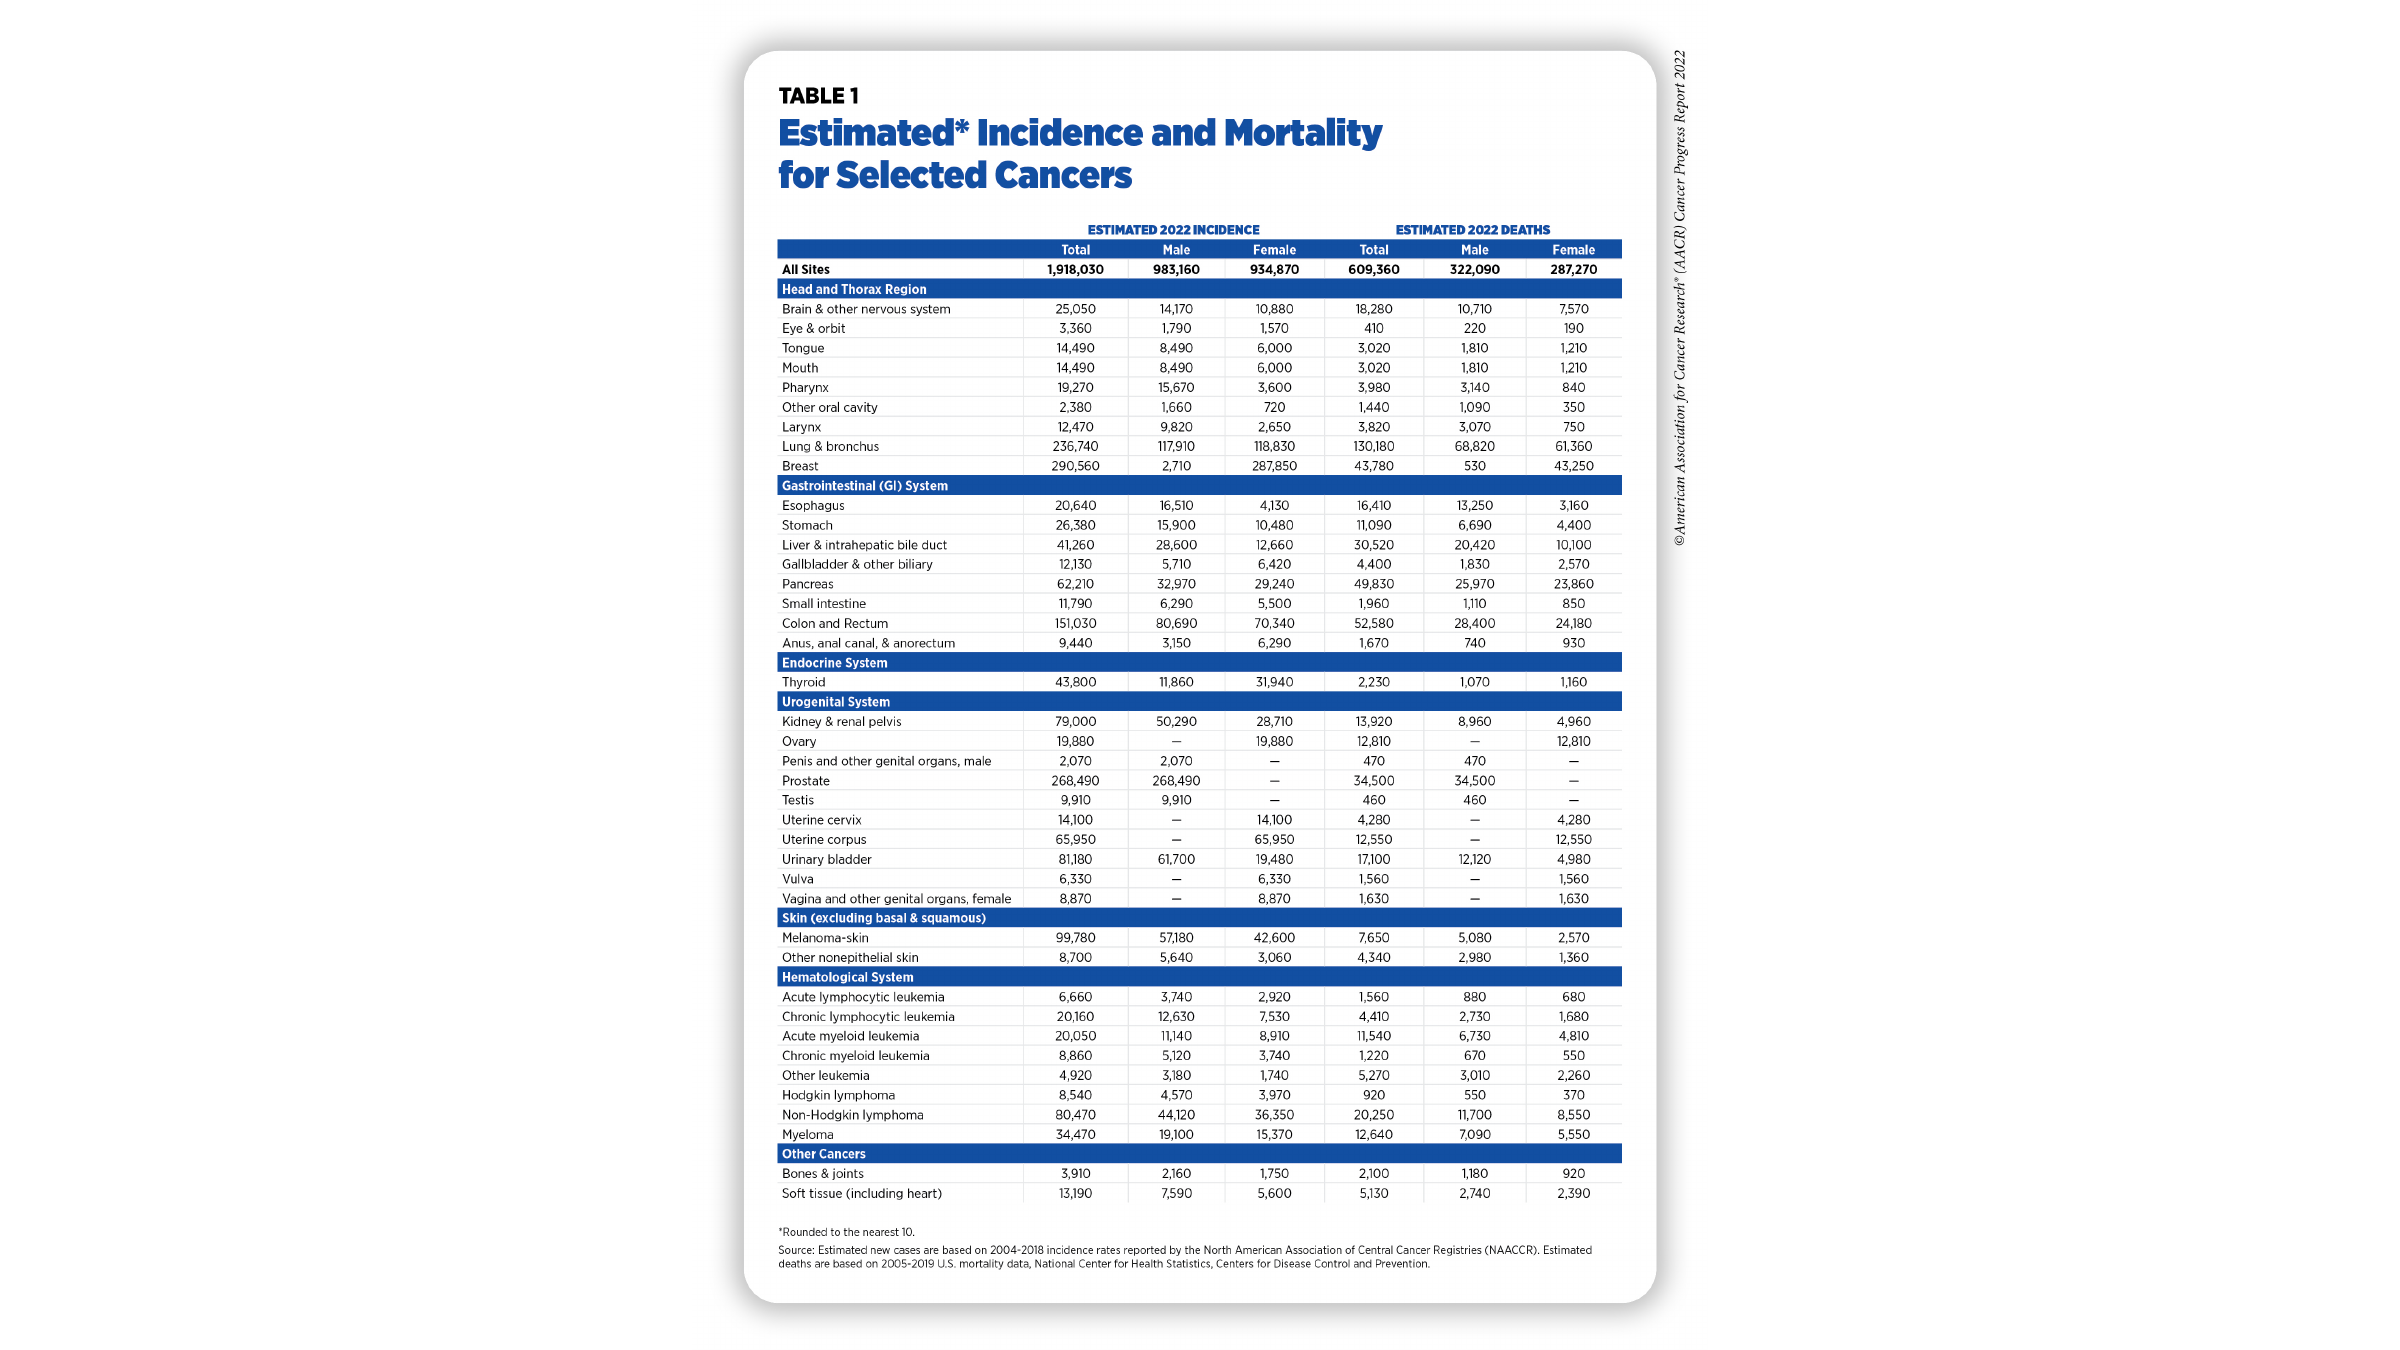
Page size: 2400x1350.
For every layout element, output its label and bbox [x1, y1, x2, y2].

picture [692, 0, 1708, 1350]
